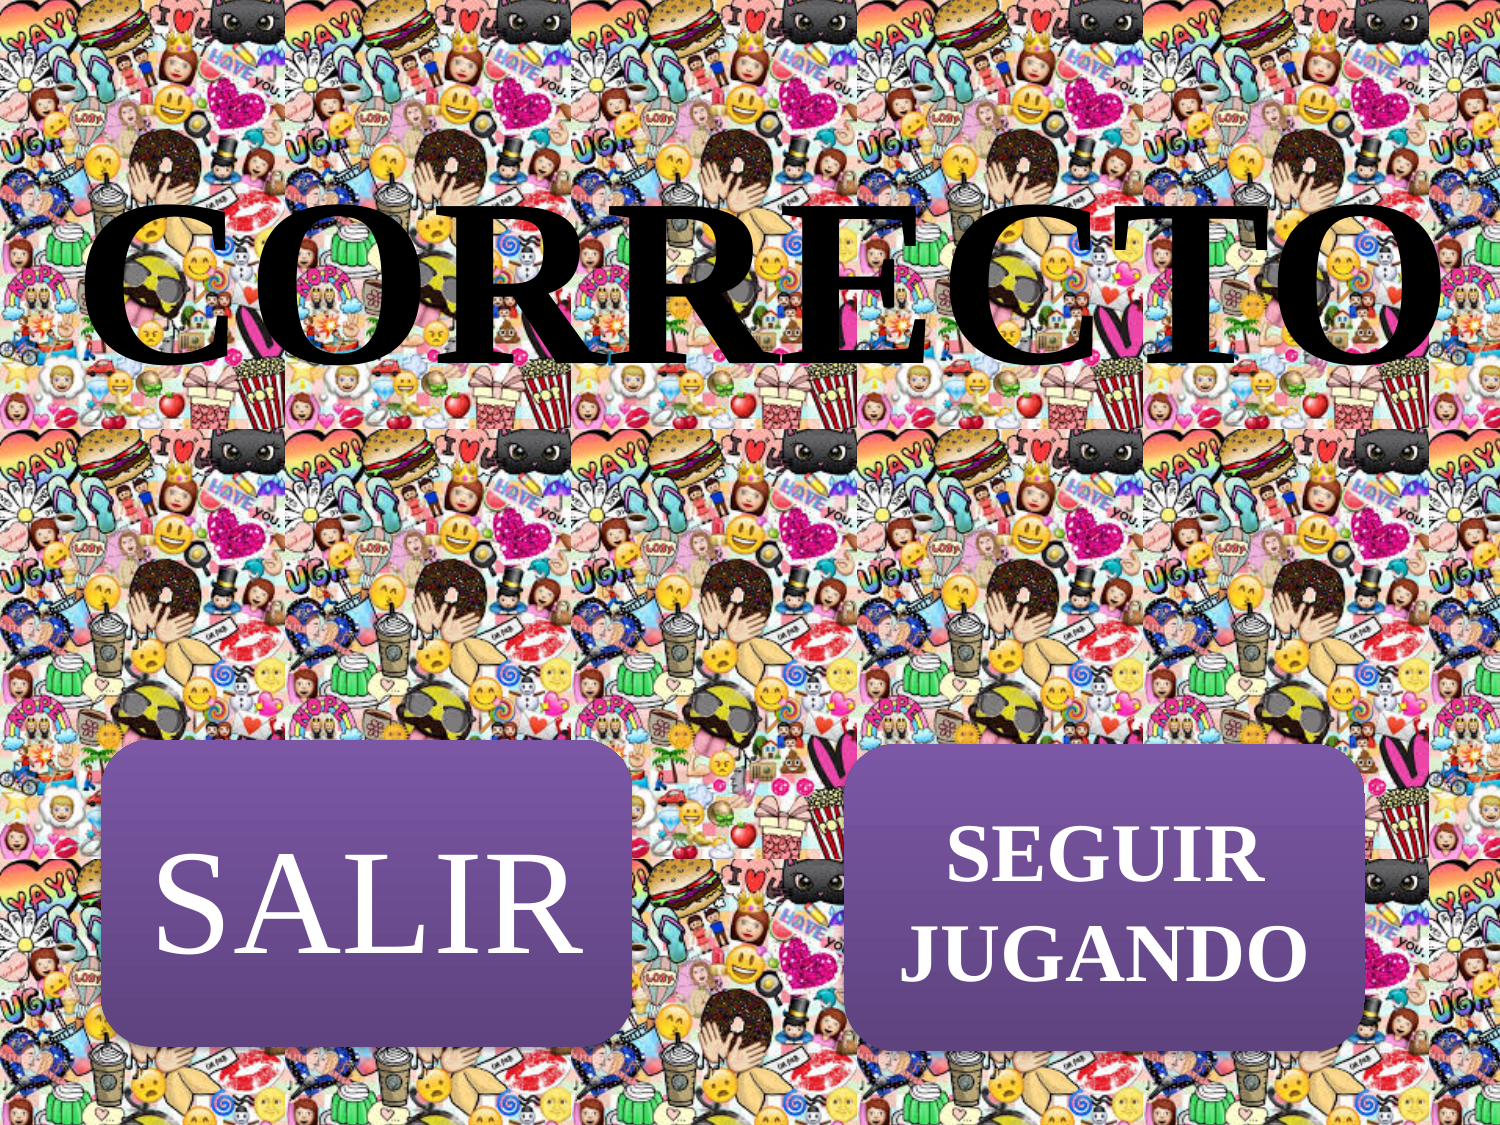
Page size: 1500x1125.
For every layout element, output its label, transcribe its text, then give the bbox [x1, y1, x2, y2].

text_box SALIR [100, 739, 633, 1047]
text_box SEGUIR JUGANDO [844, 744, 1365, 1052]
text_box CORRECTO [58, 116, 1500, 420]
picture [0, 0, 1500, 1125]
